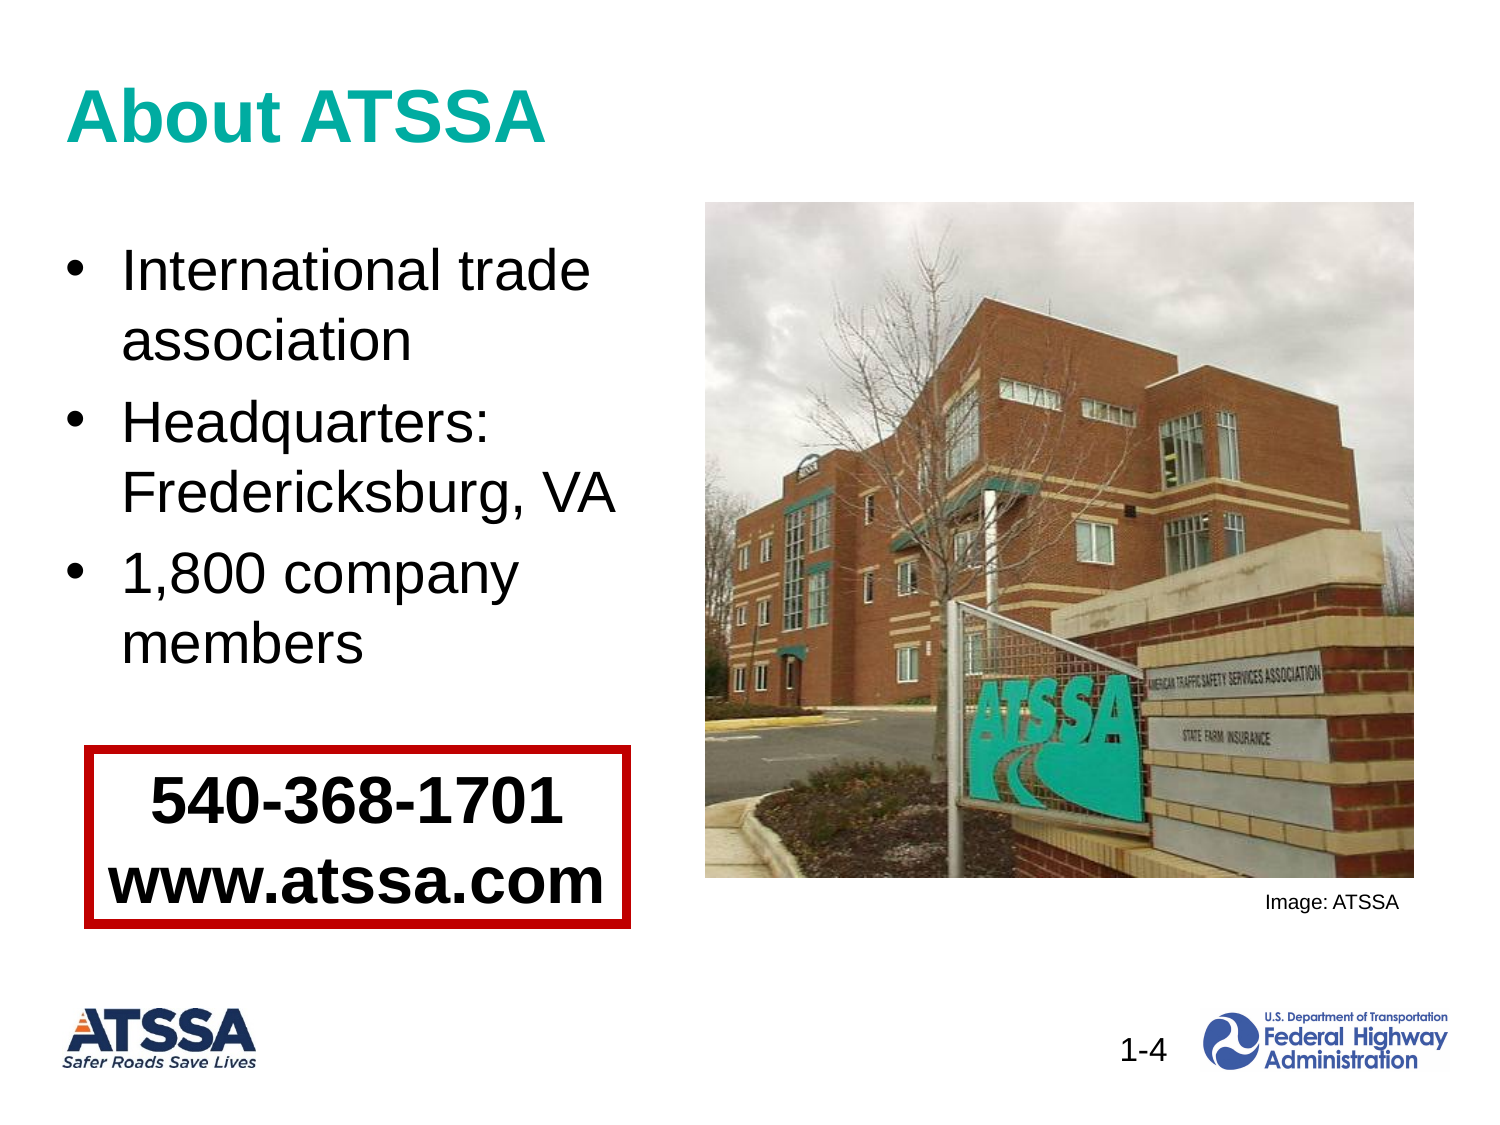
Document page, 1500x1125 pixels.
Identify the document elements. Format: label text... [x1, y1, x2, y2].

picture [62, 1008, 256, 1068]
title About ATSSA [50, 0, 1450, 225]
text_box Image: ATSSA [1250, 881, 1450, 922]
text_box 540-368-1701 www.atssa.com [89, 749, 627, 925]
picture [1200, 1008, 1450, 1072]
list International trade association Headquarters: Fredericksburg, VA 1,800 company members [50, 224, 666, 950]
picture [704, 202, 1414, 879]
